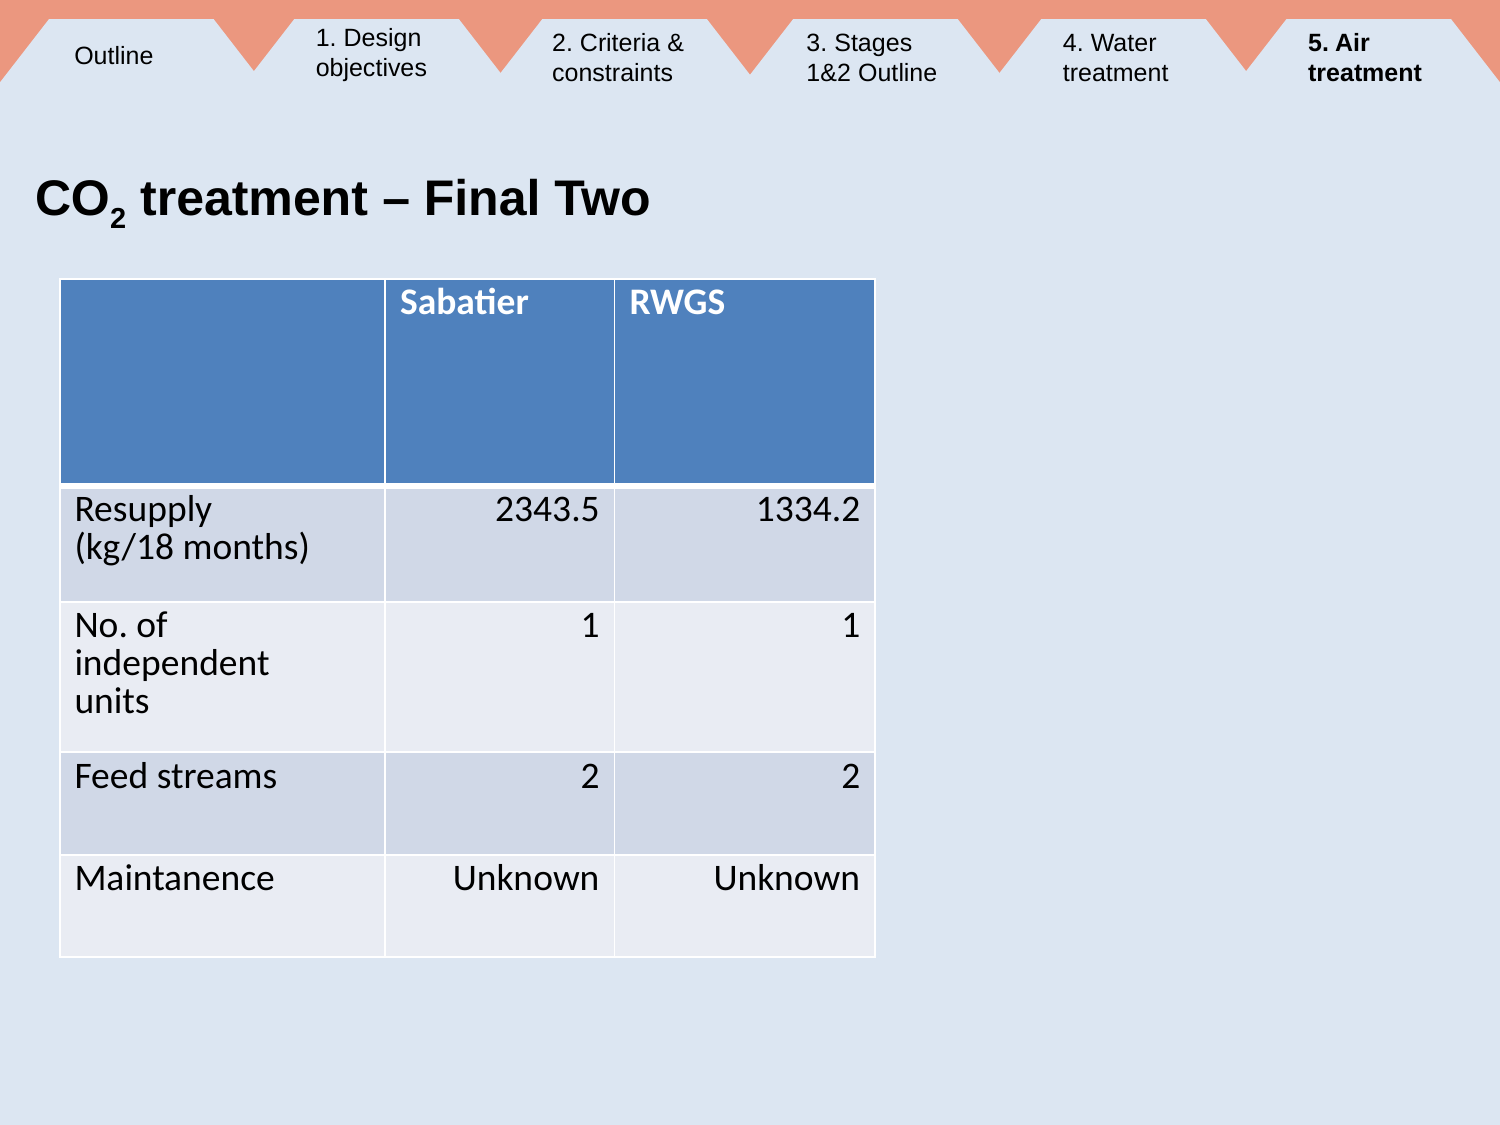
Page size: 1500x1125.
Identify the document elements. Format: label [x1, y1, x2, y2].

list [0, 0, 1500, 1125]
